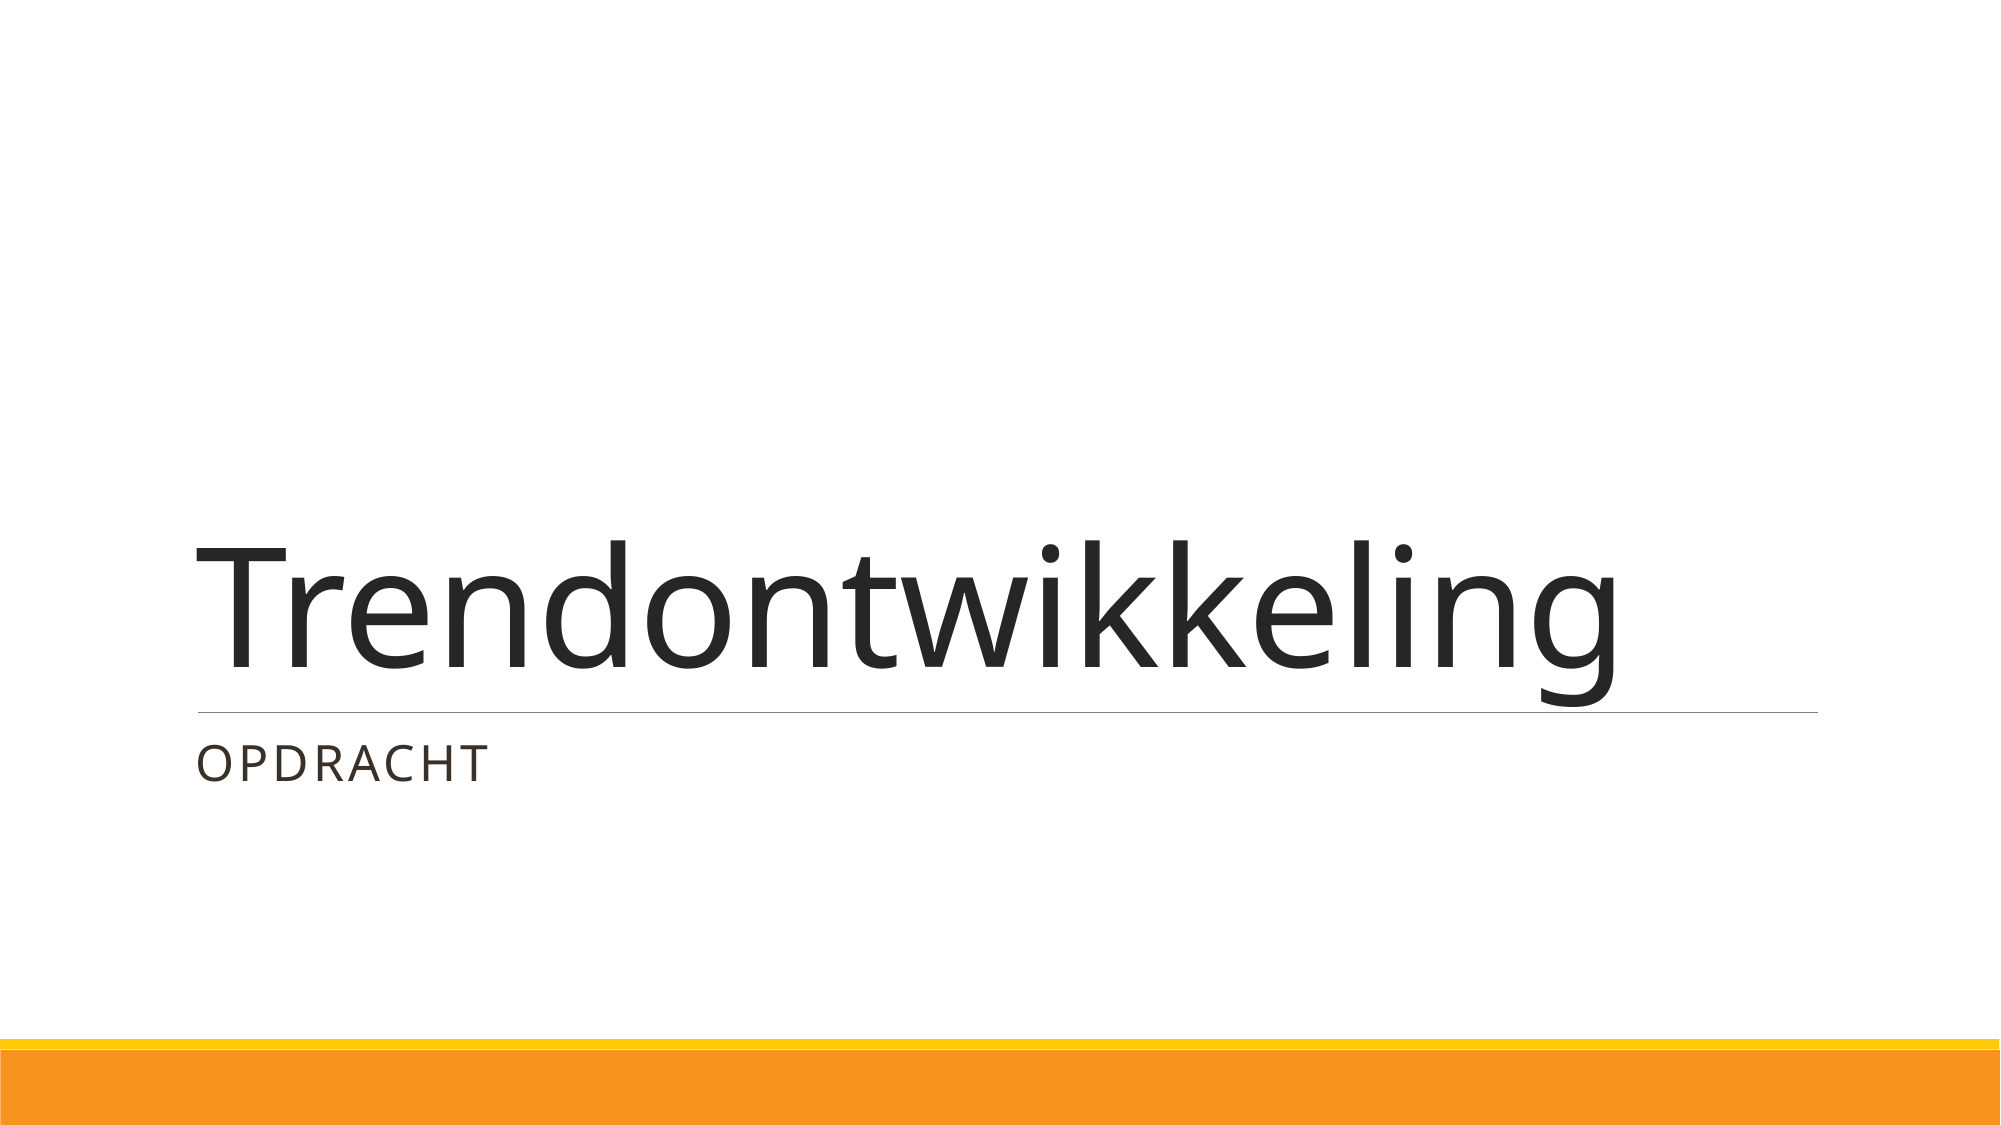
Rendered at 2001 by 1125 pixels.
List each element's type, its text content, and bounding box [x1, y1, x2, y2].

title Trendontwikkeling [180, 124, 1830, 710]
subtitle opdracht [180, 730, 1831, 919]
